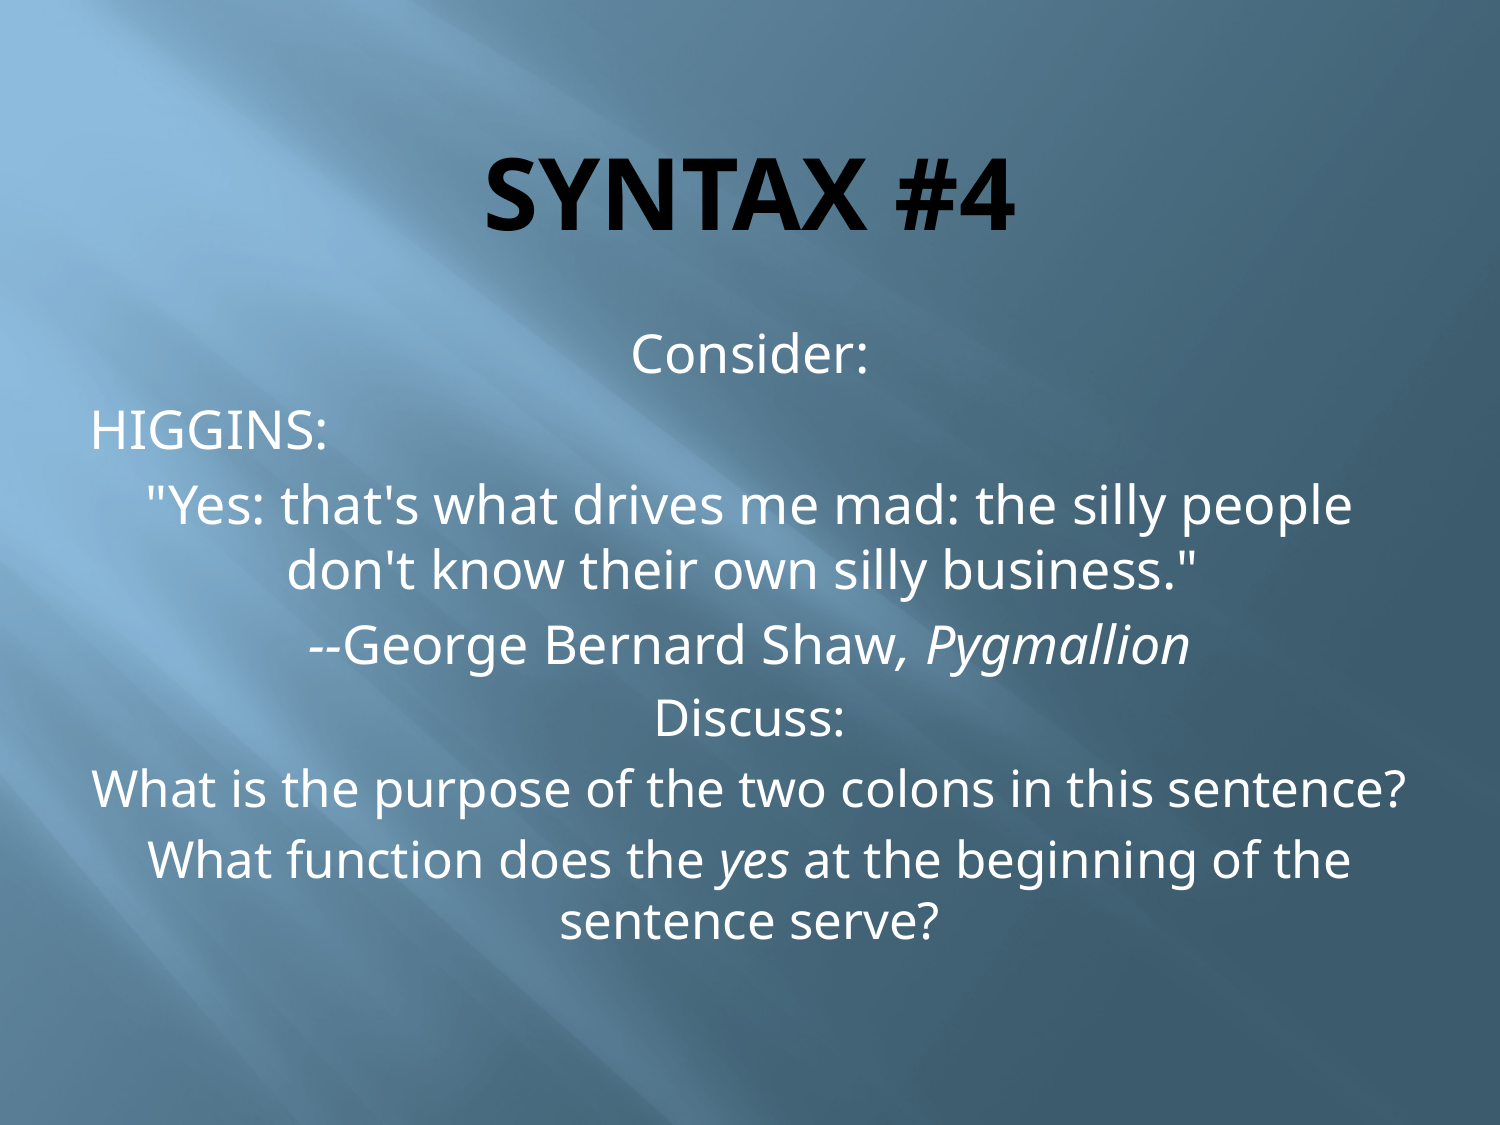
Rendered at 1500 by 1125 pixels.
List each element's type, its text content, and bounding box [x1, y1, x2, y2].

title Syntax #4 [75, 75, 1425, 250]
subtitle Consider: HIGGINS: "Yes: that's what drives me mad: the silly people don't know their own silly business." --George Bernard Shaw, Pygmallion Discuss: What is the purpose of the two colons in this sentence? What function does the yes at the beginning of the sentence serve? [75, 312, 1425, 1025]
